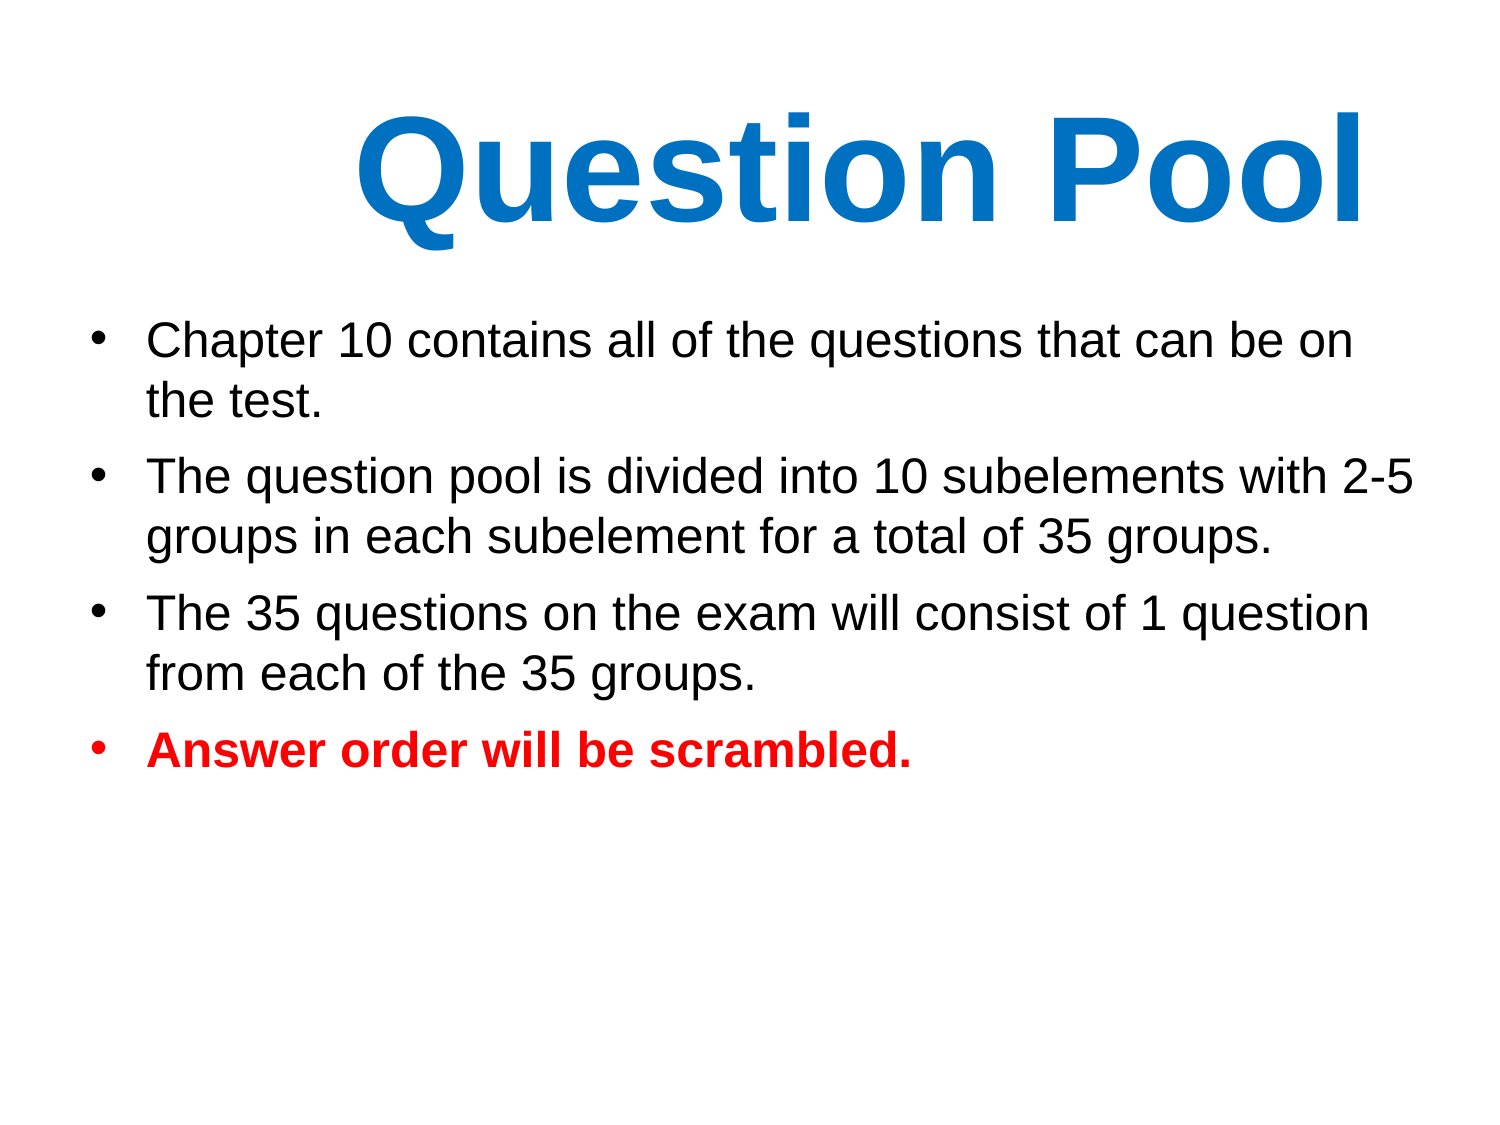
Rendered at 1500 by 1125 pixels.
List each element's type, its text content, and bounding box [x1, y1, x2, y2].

text_box Chapter 10 contains all of the questions that can be on the test. The question pool is divided into 10 subelements with 2-5 groups in each subelement for a total of 35 groups. The 35 questions on the exam will consist of 1 question from each of the 35 groups. Answer order will be scrambled. [75, 299, 1450, 1043]
text_box Question Pool [299, 29, 1425, 293]
